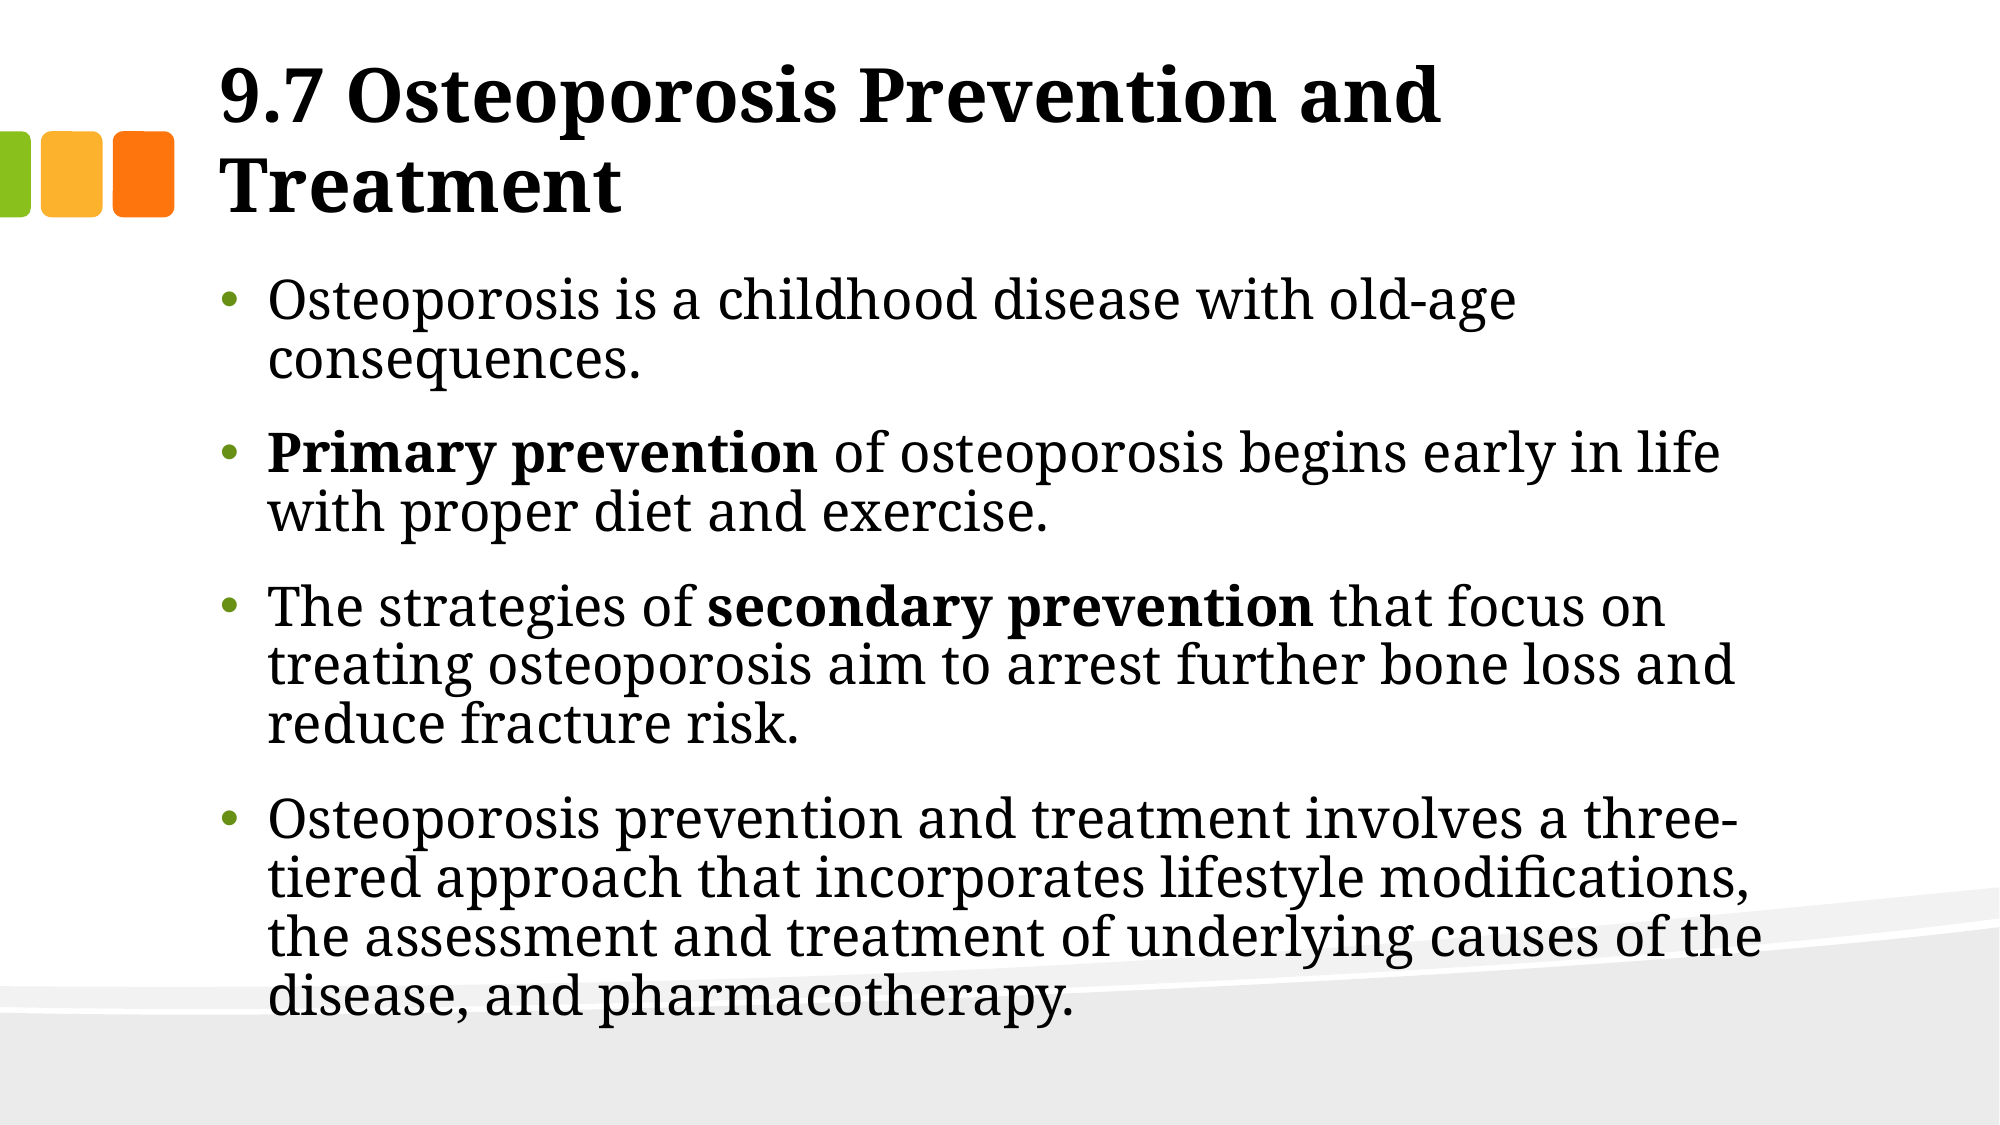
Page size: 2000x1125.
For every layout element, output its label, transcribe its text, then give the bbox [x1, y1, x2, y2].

list Osteoporosis is a childhood disease with old-age consequences. Primary prevention of osteoporosis begins early in life with proper diet and exercise. The strategies of secondary prevention that focus on treating osteoporosis aim to arrest further bone loss and reduce fracture risk. Osteoporosis prevention and treatment involves a three-tiered approach that incorporates lifestyle modifications, the assessment and treatment of underlying causes of the disease, and pharmacotherapy. [199, 262, 1800, 1050]
title 9.7 Osteoporosis Prevention and Treatment [199, 24, 1800, 238]
